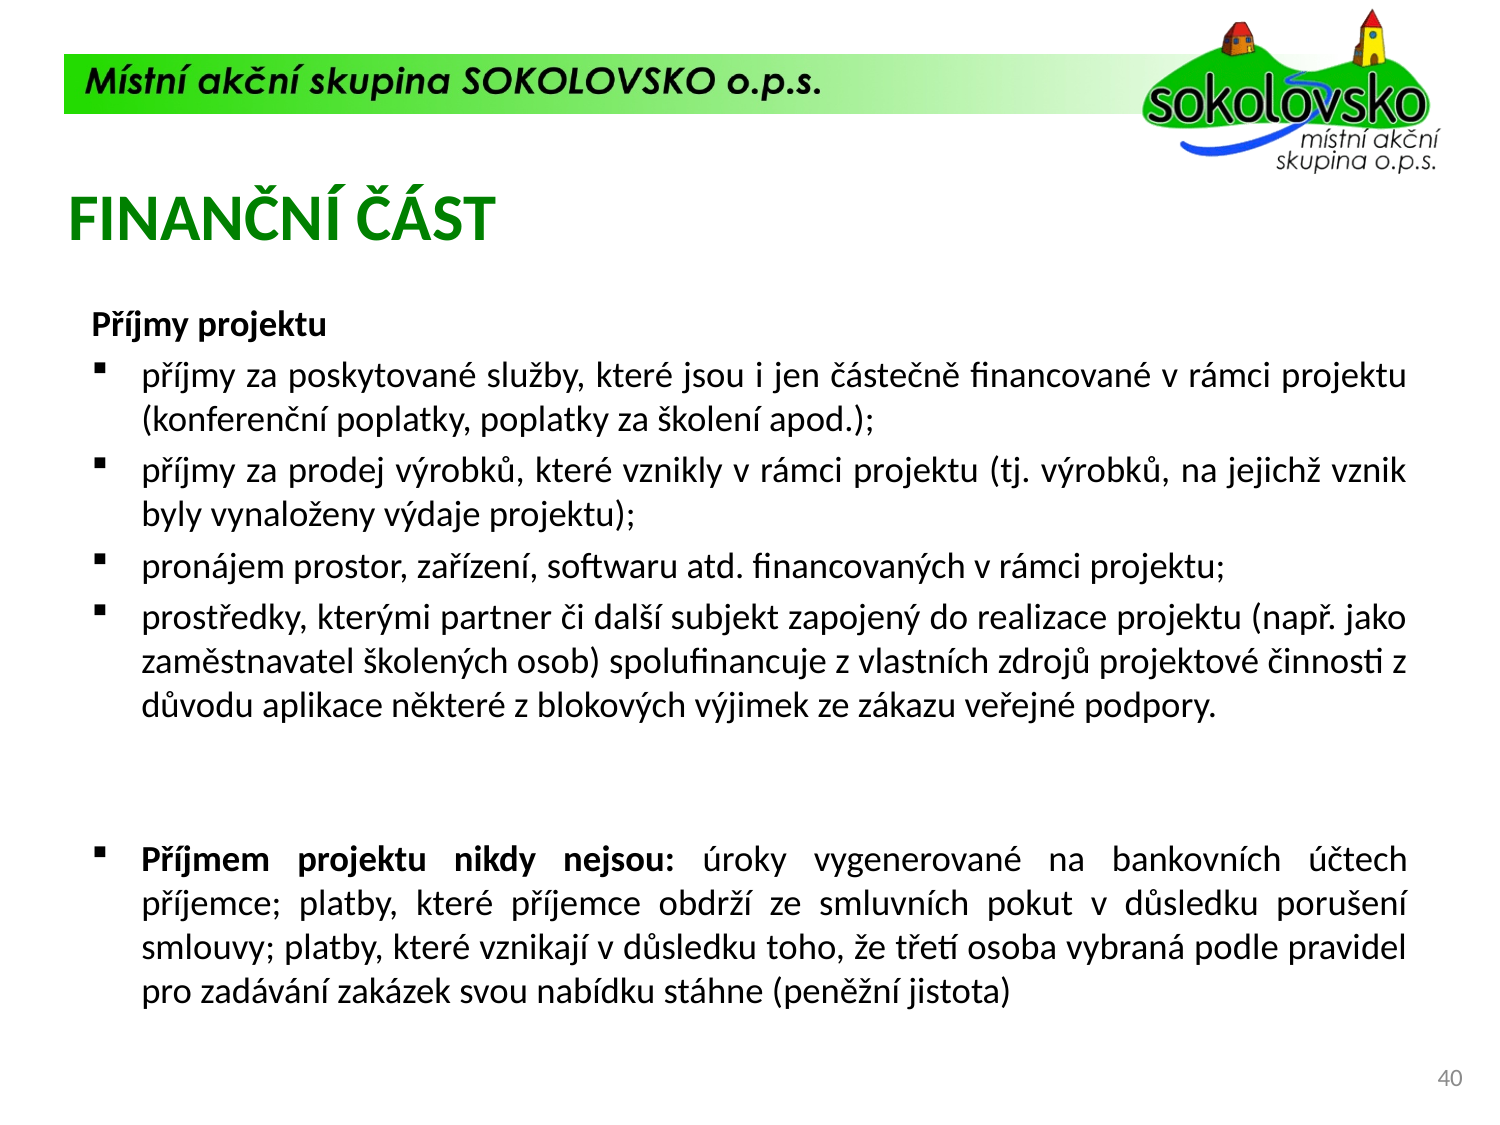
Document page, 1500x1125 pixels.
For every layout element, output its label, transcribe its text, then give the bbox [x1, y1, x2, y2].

title FINANČNÍ ČÁST [53, 137, 1404, 291]
picture [64, 0, 1455, 197]
list Příjmy projektu příjmy za poskytované služby, které jsou i jen částečně financované v rámci projektu (konferenční poplatky, poplatky za školení apod.); příjmy za prodej výrobků, které vznikly v rámci projektu (tj. výrobků, na jejichž vznik byly vynaloženy výdaje projektu); pronájem prostor, zařízení, softwaru atd. financovaných v rámci projektu; prostředky, kterými partner či další subjekt zapojený do realizace projektu (např. jako zaměstnavatel školených osob) spolufinancuje z vlastních zdrojů projektové činnosti z důvodu aplikace některé z blokových výjimek ze zákazu veřejné podpory. Příjmem projektu nikdy nejsou: úroky vygenerované na bankovních účtech příjemce; platby, které příjemce obdrží ze smluvních pokut v důsledku porušení smlouvy; platby, které vznikají v důsledku toho, že třetí osoba vybraná podle pravidel pro zadávání zakázek svou nabídku stáhne (peněžní jistota) [76, 267, 1424, 1083]
slide_number 40 [1128, 1046, 1478, 1107]
